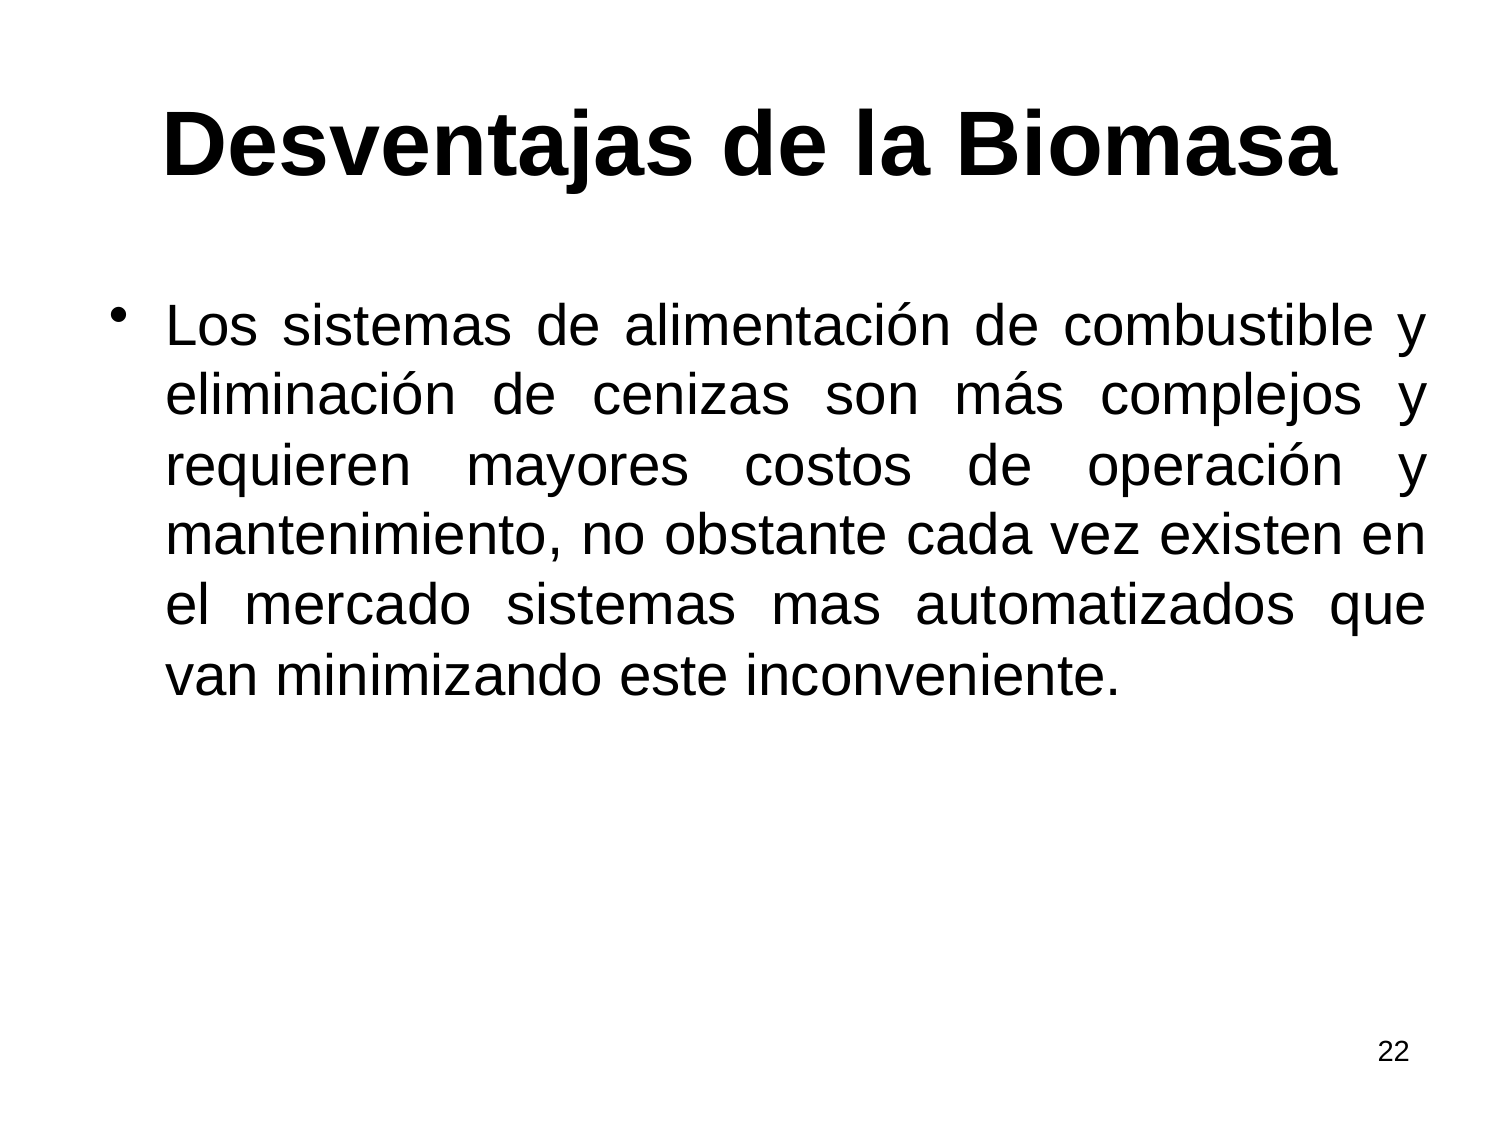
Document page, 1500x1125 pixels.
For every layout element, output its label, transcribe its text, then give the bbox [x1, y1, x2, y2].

slide_number 22 [1074, 1024, 1426, 1103]
text_box Los sistemas de alimentación de combustible y eliminación de cenizas son más complejos y requieren mayores costos de operación y mantenimiento, no obstante cada vez existen en el mercado sistemas mas automatizados que van minimizando este inconveniente. [93, 222, 1444, 965]
title Desventajas de la Biomasa [74, 44, 1426, 233]
